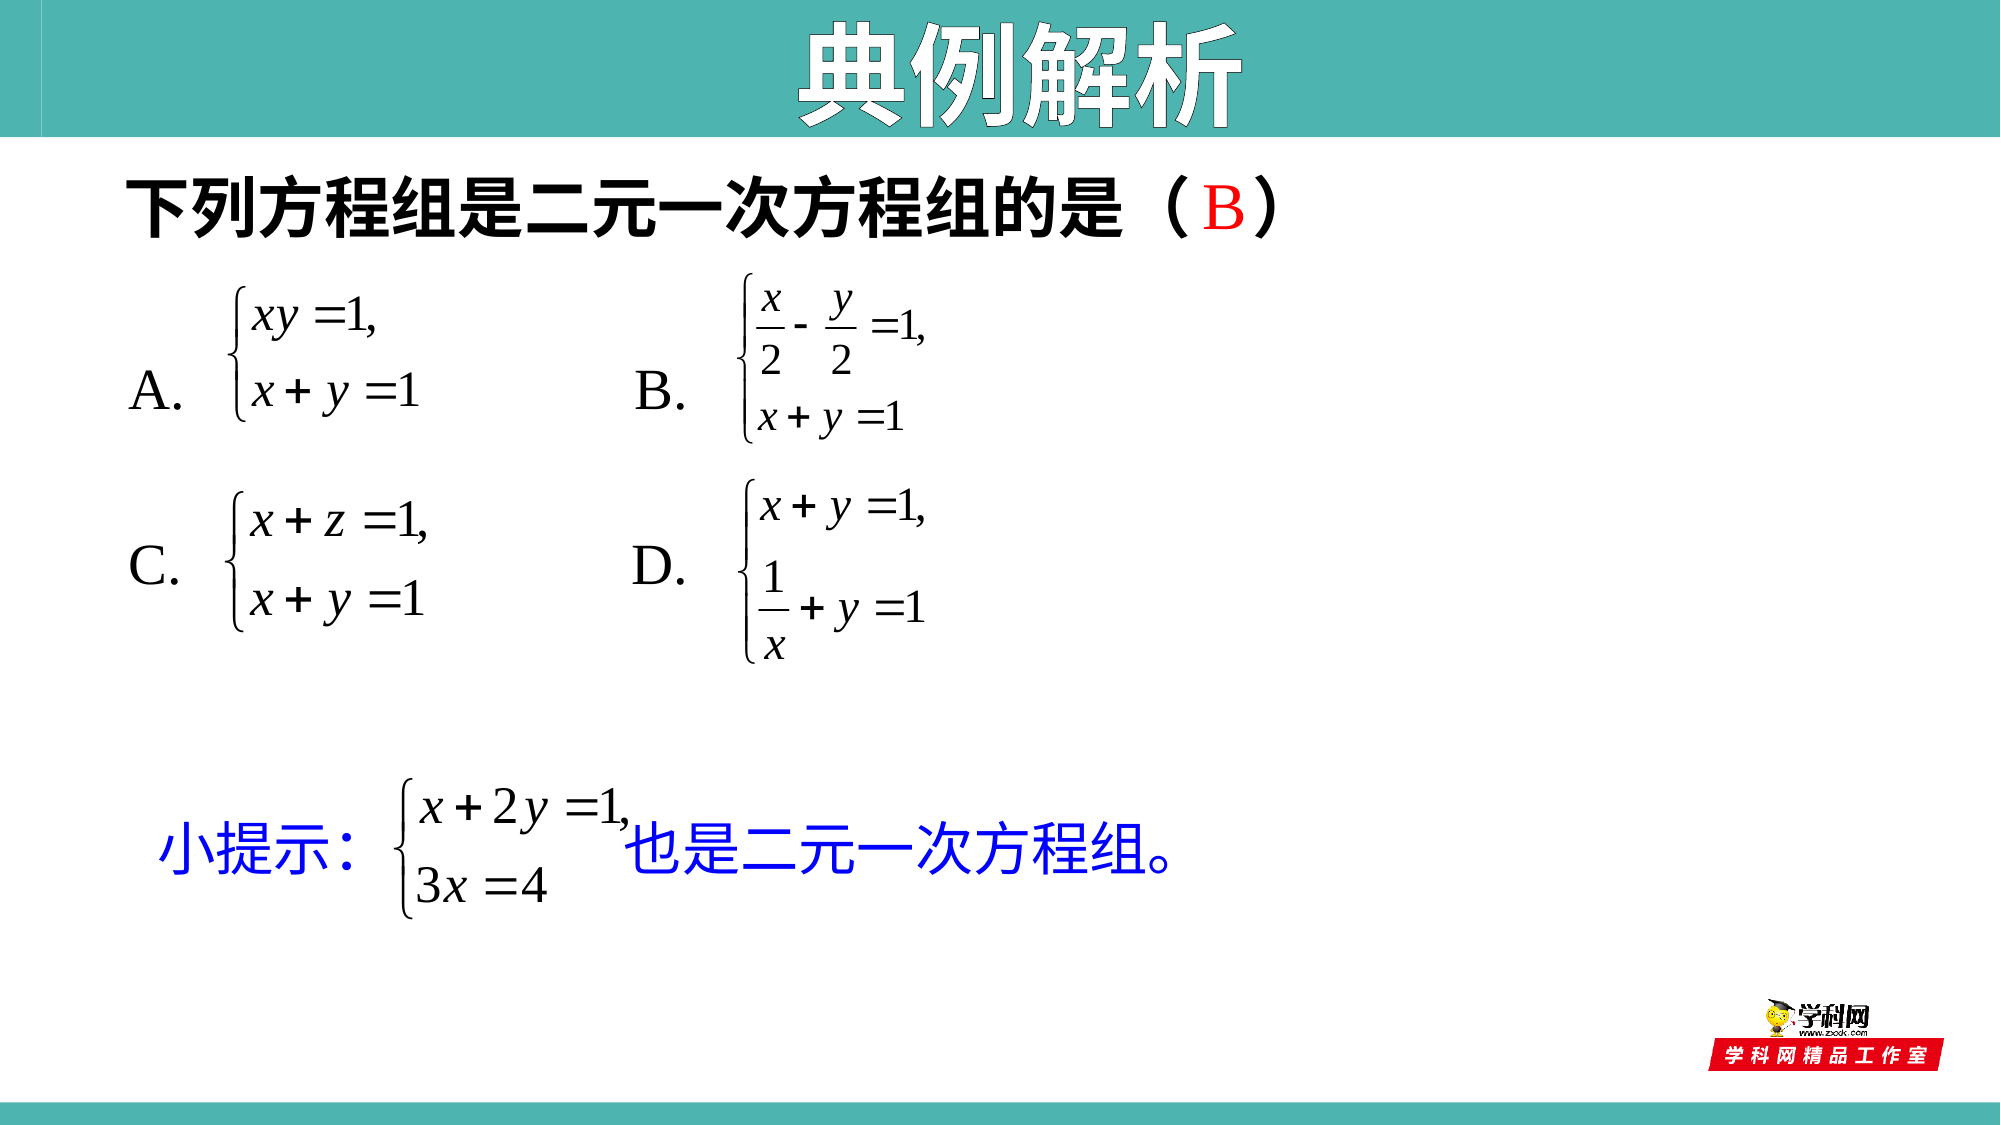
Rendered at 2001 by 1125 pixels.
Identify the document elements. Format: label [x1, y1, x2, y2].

text_box [0, 1100, 2000, 1125]
text_box [115, 769, 1251, 929]
text_box [0, 0, 2000, 138]
text_box [99, 158, 1477, 676]
picture [1766, 999, 1869, 1037]
picture [1708, 1038, 1944, 1071]
